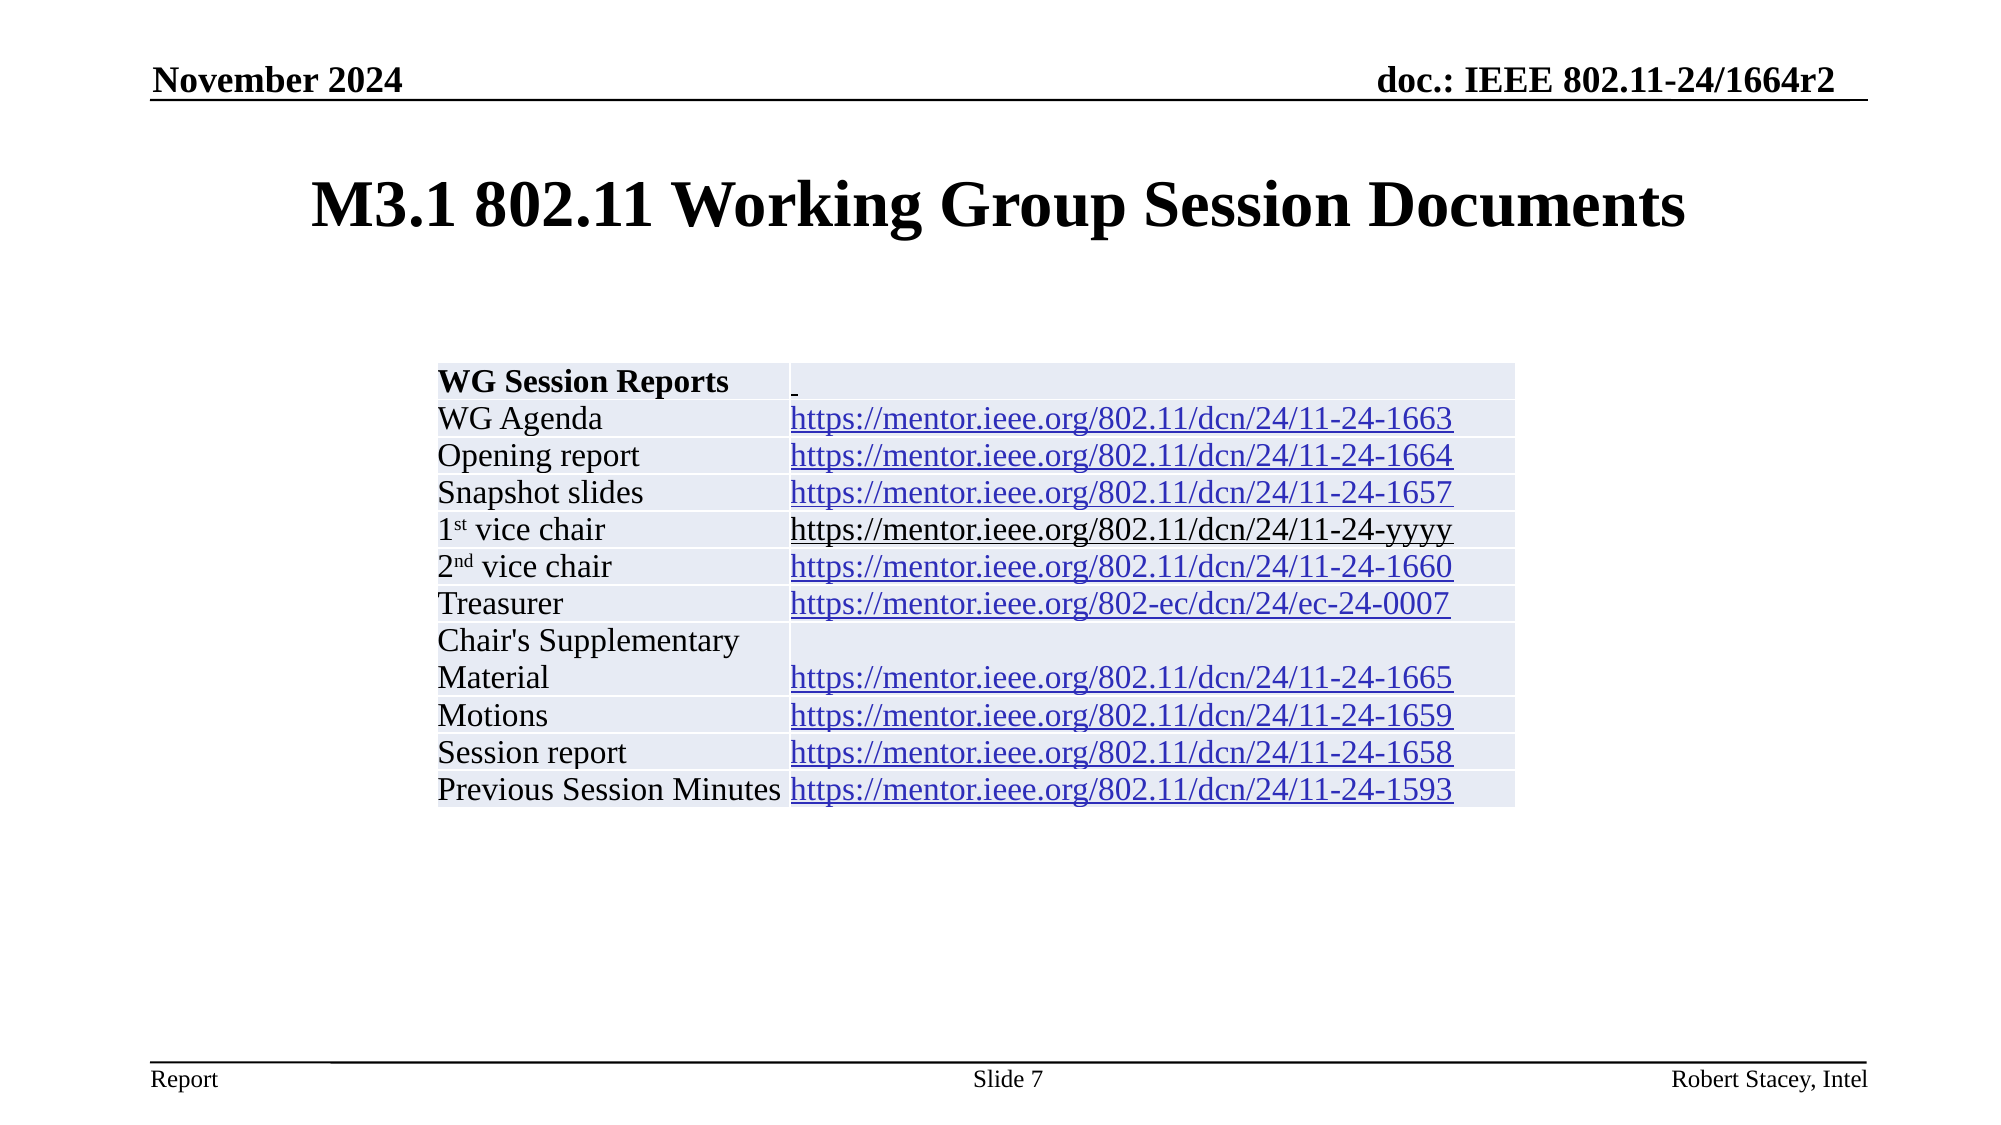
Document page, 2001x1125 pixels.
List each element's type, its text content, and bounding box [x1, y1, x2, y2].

table_cell https://mentor.ieee.org/802.11/dcn/24/11-24-1593 [791, 771, 1515, 807]
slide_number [152, 54, 406, 101]
table_cell 1st vice chair [438, 512, 789, 547]
table_header [791, 363, 1515, 399]
table_cell Treasurer [438, 586, 789, 621]
table_cell https://mentor.ieee.org/802.11/dcn/24/11-24-1663 [791, 400, 1515, 436]
footer Robert Stacey, Intel [1512, 1061, 1869, 1093]
table_cell https://mentor.ieee.org/802.11/dcn/24/11-24-1664 [791, 438, 1515, 473]
table_cell Session report [438, 734, 789, 769]
table_cell https://mentor.ieee.org/802.11/dcn/24/11-24-1657 [791, 475, 1515, 510]
table_cell WG Agenda [438, 400, 789, 436]
table_cell https://mentor.ieee.org/802.11/dcn/24/11-24-1660 [791, 549, 1515, 584]
table_cell Motions [438, 697, 789, 732]
table_cell 2nd vice chair [438, 549, 789, 584]
table_cell https://mentor.ieee.org/802-ec/dcn/24/ec-24-0007 [791, 586, 1515, 621]
table_cell https://mentor.ieee.org/802.11/dcn/24/11-24-1665 [791, 623, 1515, 695]
table_cell https://mentor.ieee.org/802.11/dcn/24/11-24-1659 [791, 697, 1515, 732]
table_cell Snapshot slides [438, 475, 789, 510]
slide_number Slide 7 [964, 1061, 1053, 1093]
table_cell Previous Session Minutes [438, 771, 789, 807]
table_cell Opening report [438, 438, 789, 473]
table_header WG Session Reports [438, 363, 789, 399]
title M3.1 802.11 Working Group Session Documents [150, 112, 1850, 288]
table_cell Chair's Supplementary Material [438, 623, 789, 695]
table_cell https://mentor.ieee.org/802.11/dcn/24/11-24-1658 [791, 734, 1515, 769]
table_cell https://mentor.ieee.org/802.11/dcn/24/11-24-yyyy [791, 512, 1515, 547]
